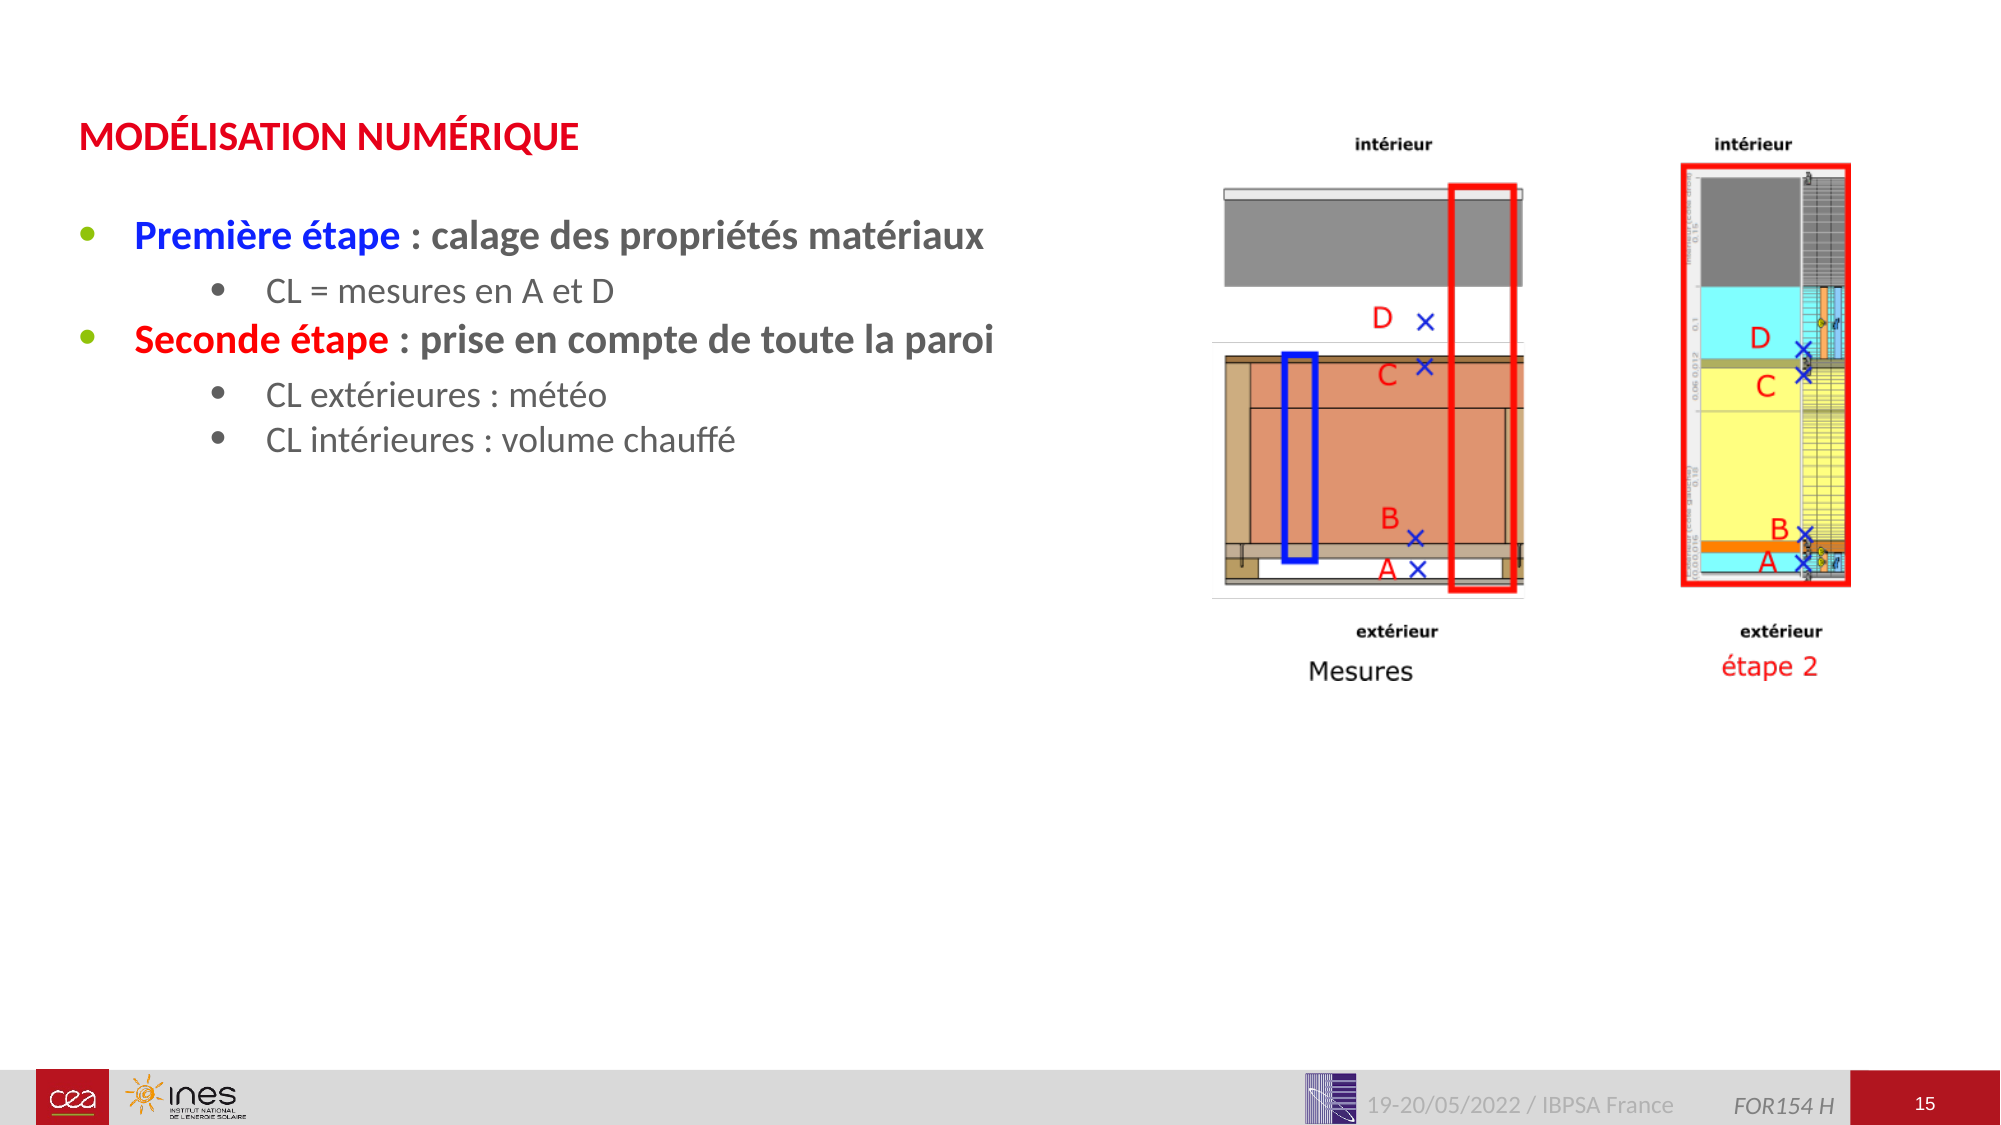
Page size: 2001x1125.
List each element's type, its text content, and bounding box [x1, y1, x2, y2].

picture [125, 1074, 246, 1119]
list Première étape : calage des propriétés matériaux CL = mesures en A et D Seconde étape : prise en compte de toute la paroi CL extérieures : météo CL intérieures : volume chauffé [78, 208, 1921, 1037]
list Modélisation numérique [78, 78, 1922, 190]
picture [36, 1069, 109, 1125]
slide_number 15 [1886, 1091, 1964, 1114]
footer 19-20/05/2022 / IBPSA France [1330, 1073, 1711, 1125]
picture [1305, 1073, 1330, 1124]
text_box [1212, 136, 1851, 681]
